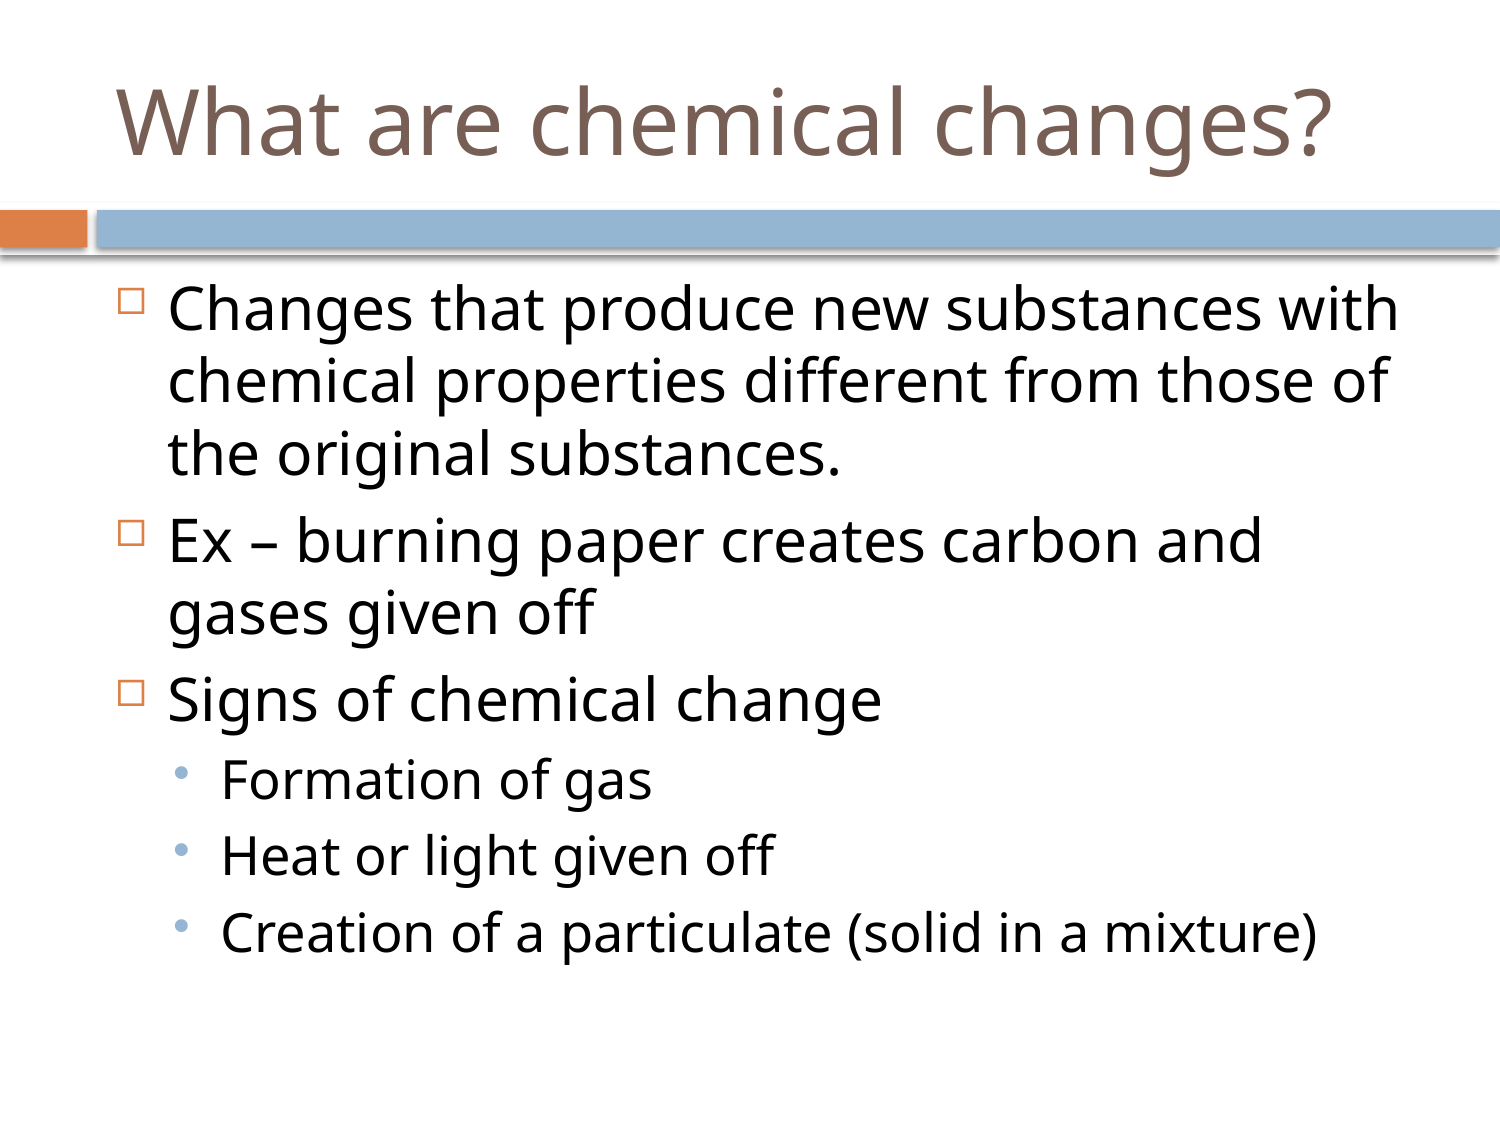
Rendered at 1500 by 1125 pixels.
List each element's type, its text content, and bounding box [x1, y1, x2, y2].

list Changes that produce new substances with chemical properties different from those of the original substances. Ex – burning paper creates carbon and gases given off Signs of chemical change Formation of gas Heat or light given off Creation of a particulate (solid in a mixture) [100, 262, 1438, 1000]
title What are chemical changes? [100, 37, 1438, 200]
